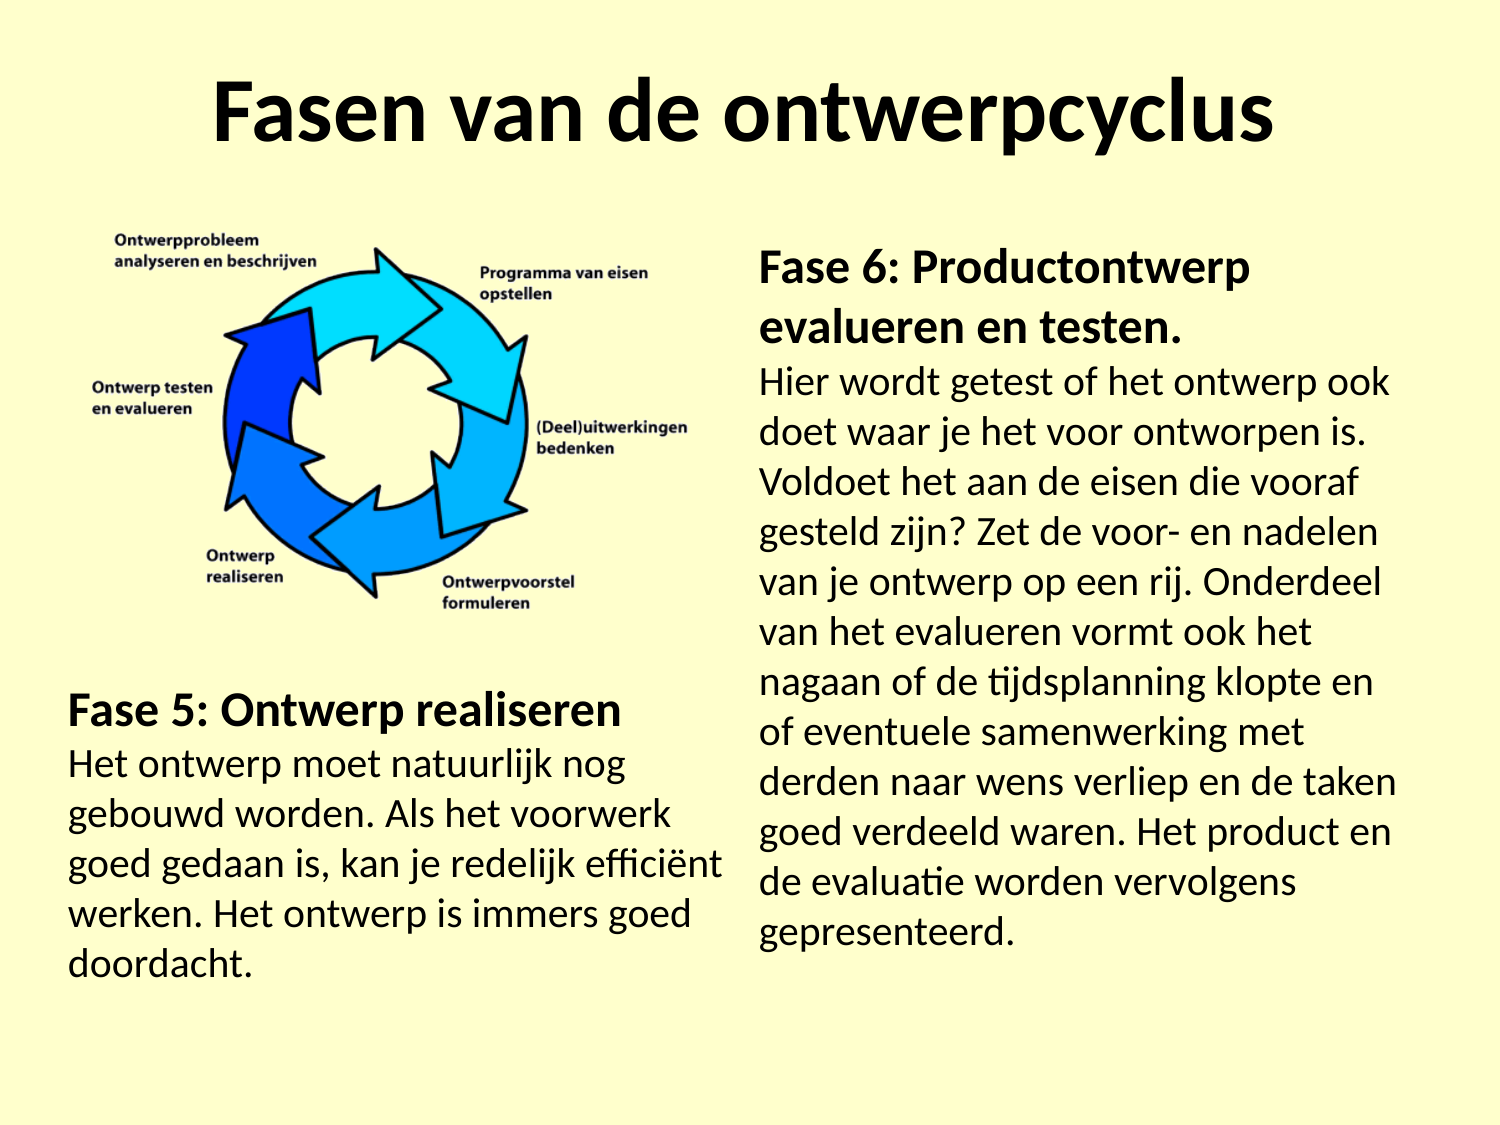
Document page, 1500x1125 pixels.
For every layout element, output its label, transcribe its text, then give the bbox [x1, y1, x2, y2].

text_box Fase 5: Ontwerp realiseren Het ontwerp moet natuurlijk nog gebouwd worden. Als het voorwerk goed gedaan is, kan je redelijk efficiënt werken. Het ontwerp is immers goed doordacht. [53, 668, 745, 994]
text_box Fase 6: Productontwerp evalueren en testen. Hier wordt getest of het ontwerp ook doet waar je het voor ontworpen is. Voldoet het aan de eisen die vooraf gesteld zijn? Zet de voor- en nadelen van je ontwerp op een rij. Onderdeel van het evalueren vormt ook het nagaan of de tijdsplanning klopte en of eventuele samenwerking met derden naar wens verliep en de taken goed verdeeld waren. Het product en de evaluatie worden vervolgens gepresenteerd. [744, 226, 1424, 962]
text_box Fasen van de ontwerpcyclus [64, 42, 1424, 168]
picture [92, 231, 688, 613]
